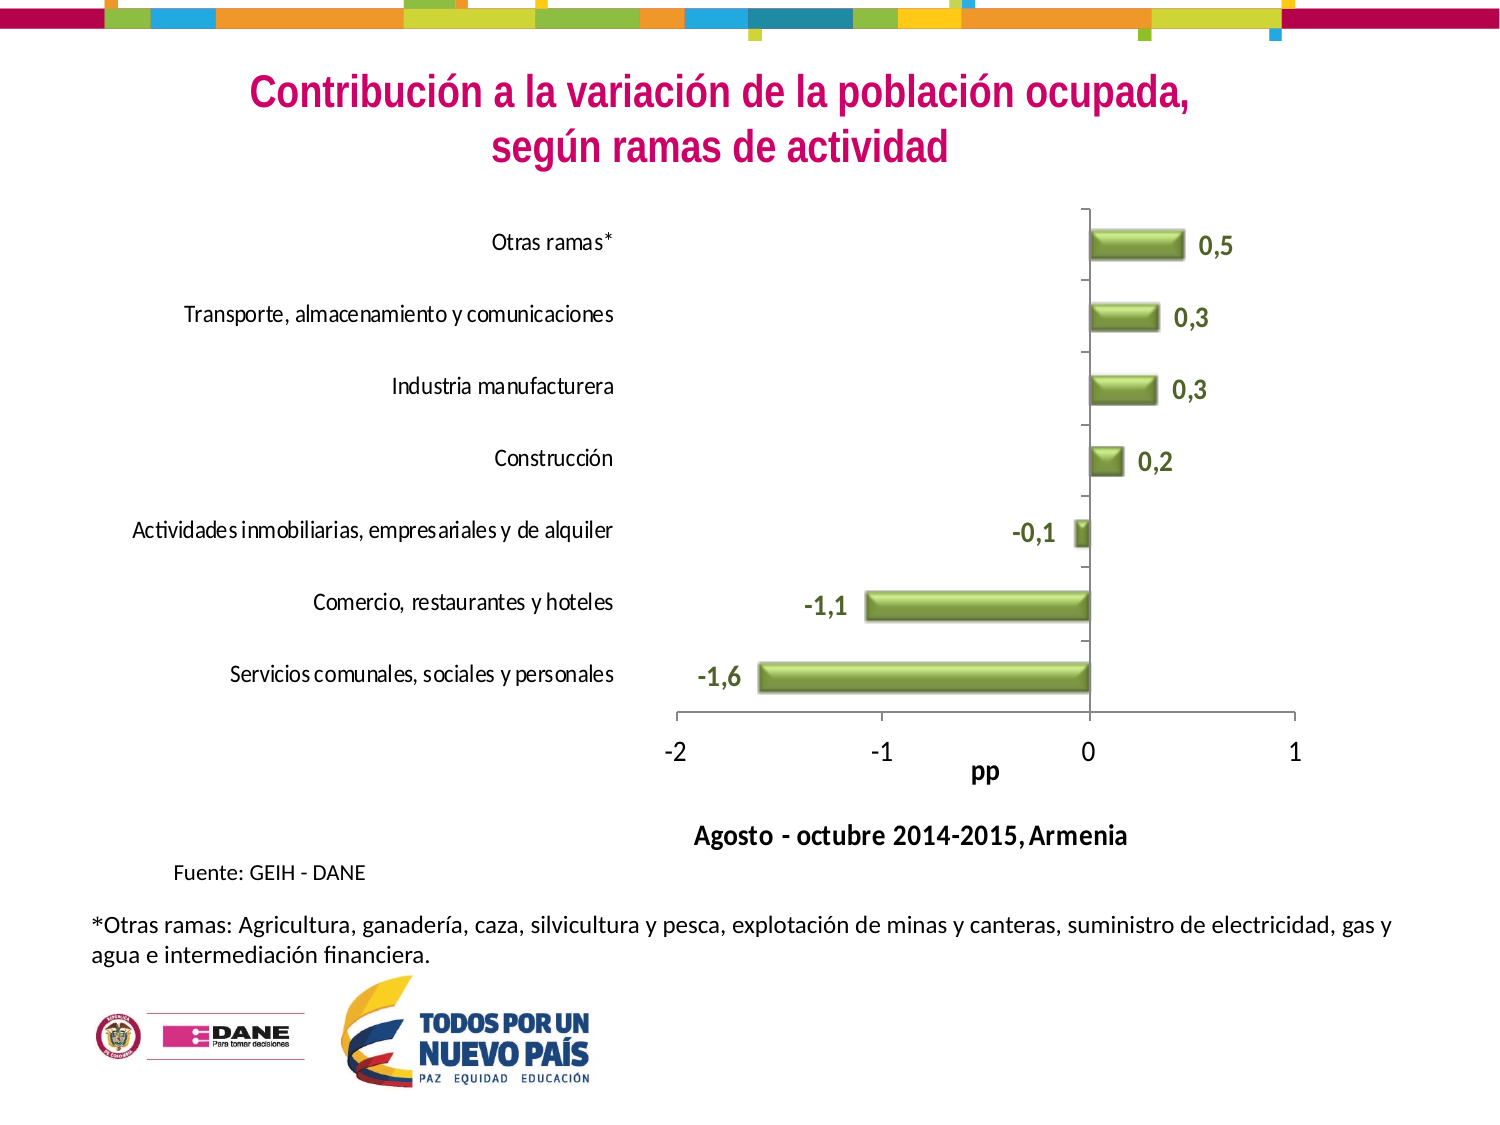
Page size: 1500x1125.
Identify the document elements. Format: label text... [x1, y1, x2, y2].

text_box *Otras ramas: Agricultura, ganadería, caza, silvicultura y pesca, explotación de minas y canteras, suministro de electricidad, gas y agua e intermediación financiera. [76, 900, 1418, 976]
picture [113, 207, 1318, 858]
text_box Contribución a la variación de la población ocupada, según ramas de actividad [229, 54, 1211, 180]
picture [52, 955, 632, 1118]
picture [0, 0, 1500, 41]
text_box Fuente: GEIH - DANE [158, 866, 381, 893]
